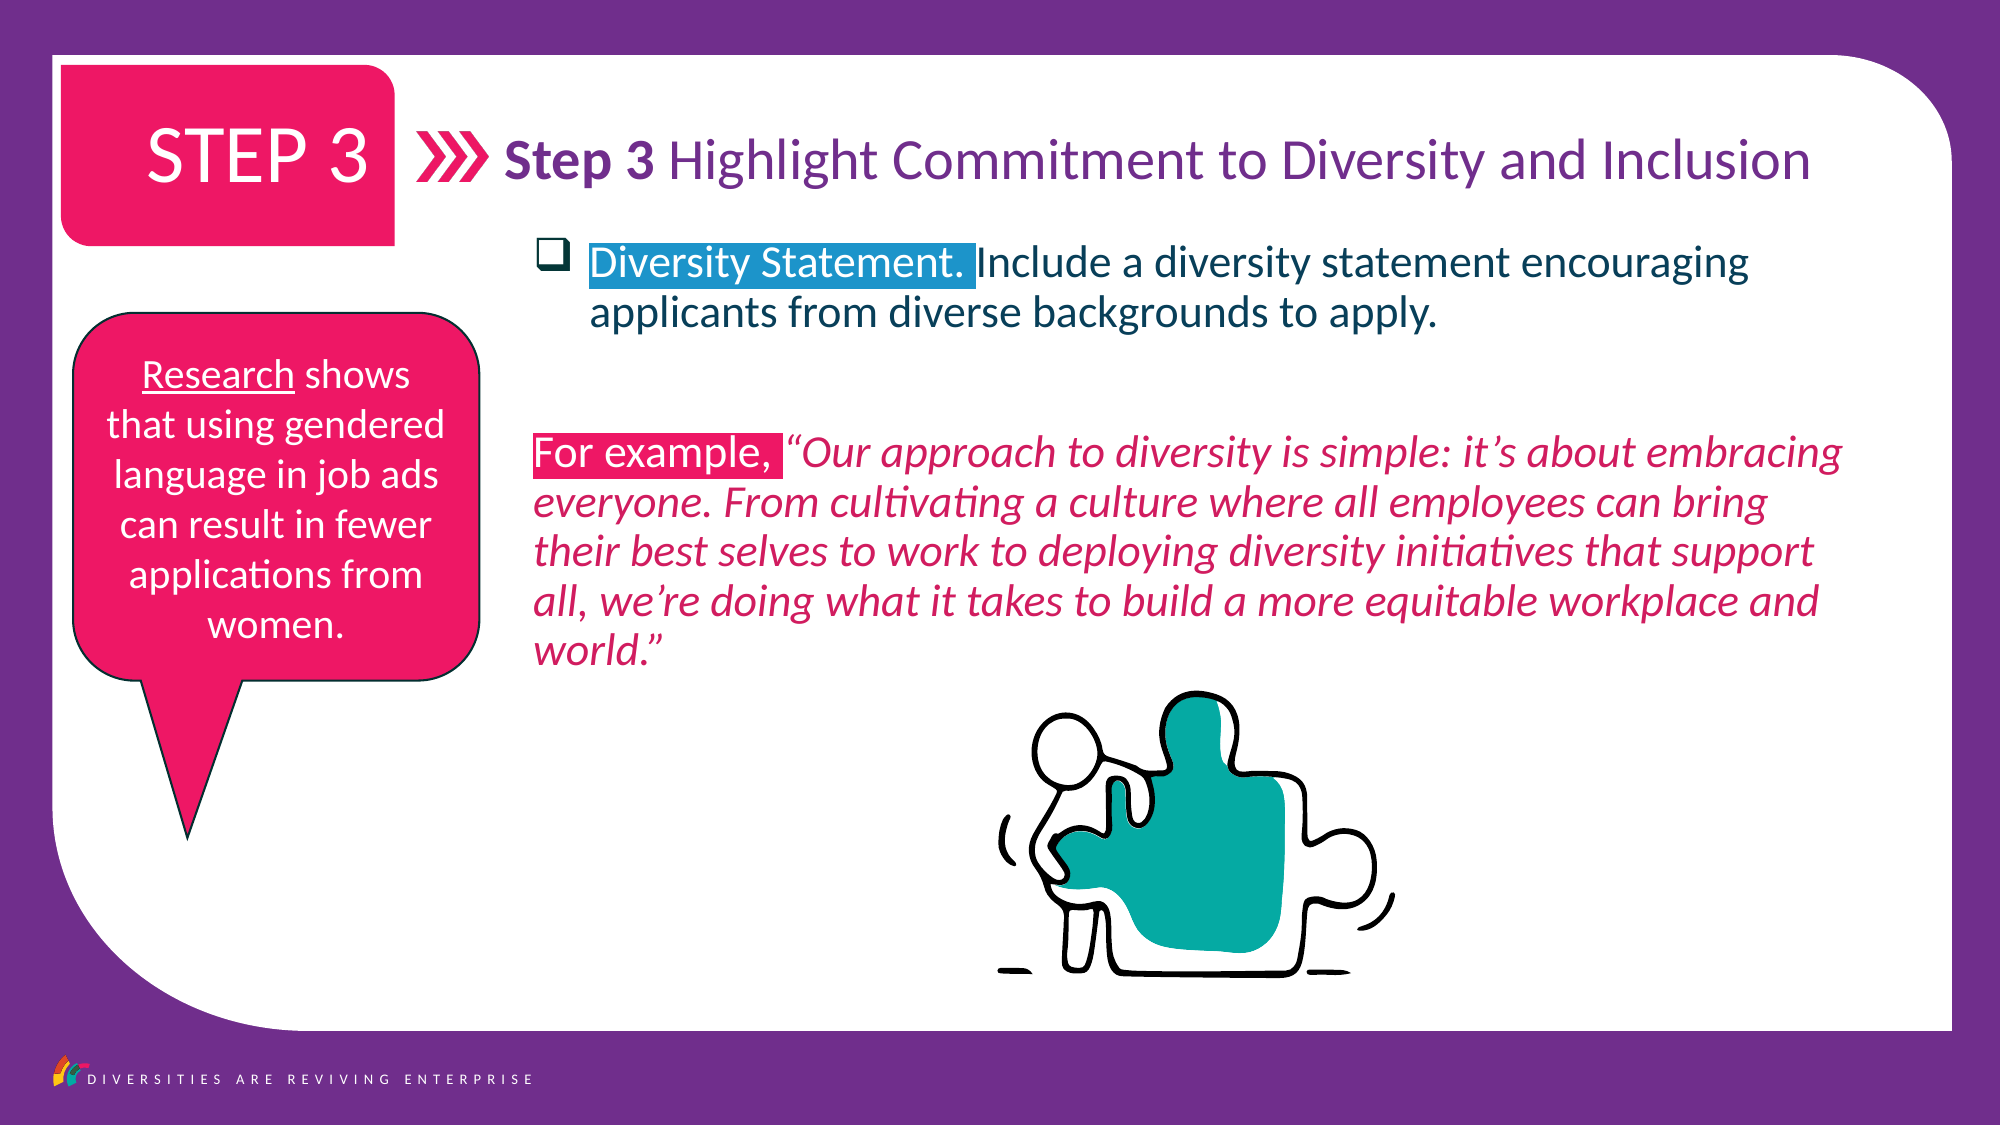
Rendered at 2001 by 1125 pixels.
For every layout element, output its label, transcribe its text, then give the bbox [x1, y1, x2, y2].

text_box Step 3 Highlight Commitment to Diversity and Inclusion [490, 100, 1989, 213]
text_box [997, 690, 1396, 979]
picture [409, 113, 495, 200]
text_box [59, 71, 396, 248]
list Diversity Statement. Include a diversity statement encouraging applicants from diverse backgrounds to apply. For example, “Our approach to diversity is simple: it’s about embracing everyone. From cultivating a culture where all employees can bring their best selves to work to deploying diversity initiatives that support all, we’re doing what it takes to build a more equitable workplace and world.” [518, 230, 1871, 863]
text_box STEP 3 [15, 56, 385, 213]
text_box Research shows that using gendered language in job ads can result in fewer applications from women. [72, 311, 481, 842]
